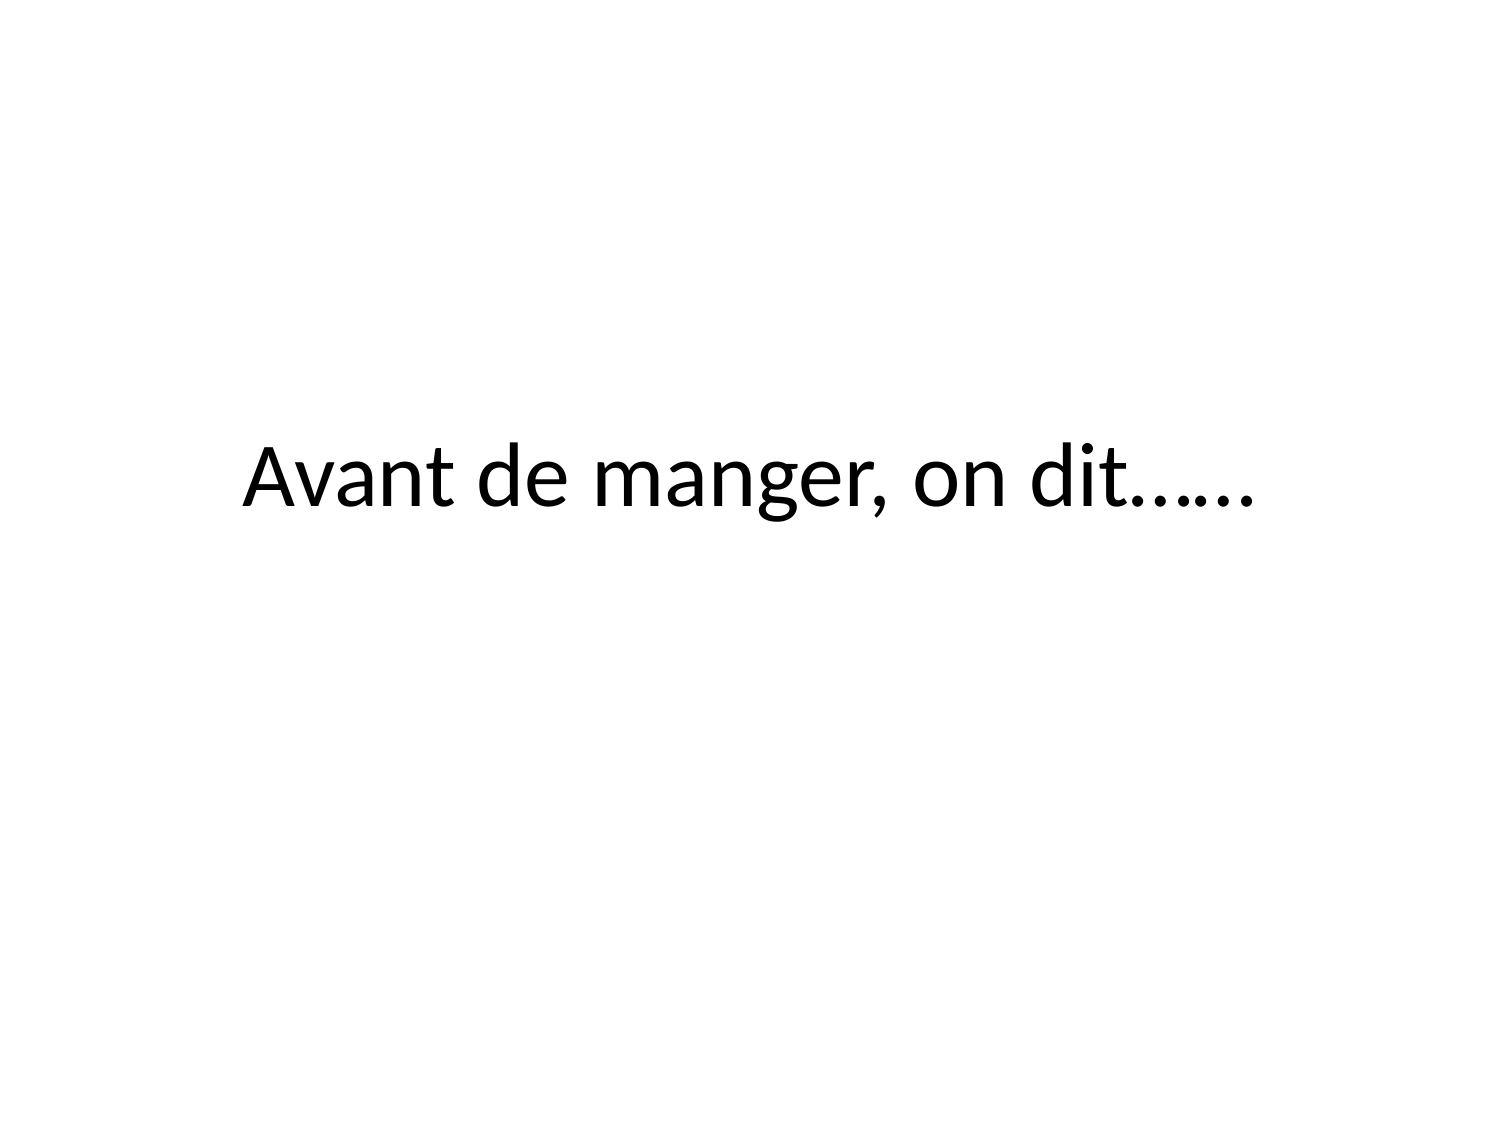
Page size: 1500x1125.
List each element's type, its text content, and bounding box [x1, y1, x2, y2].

title Avant de manger, on dit…… [112, 349, 1388, 591]
